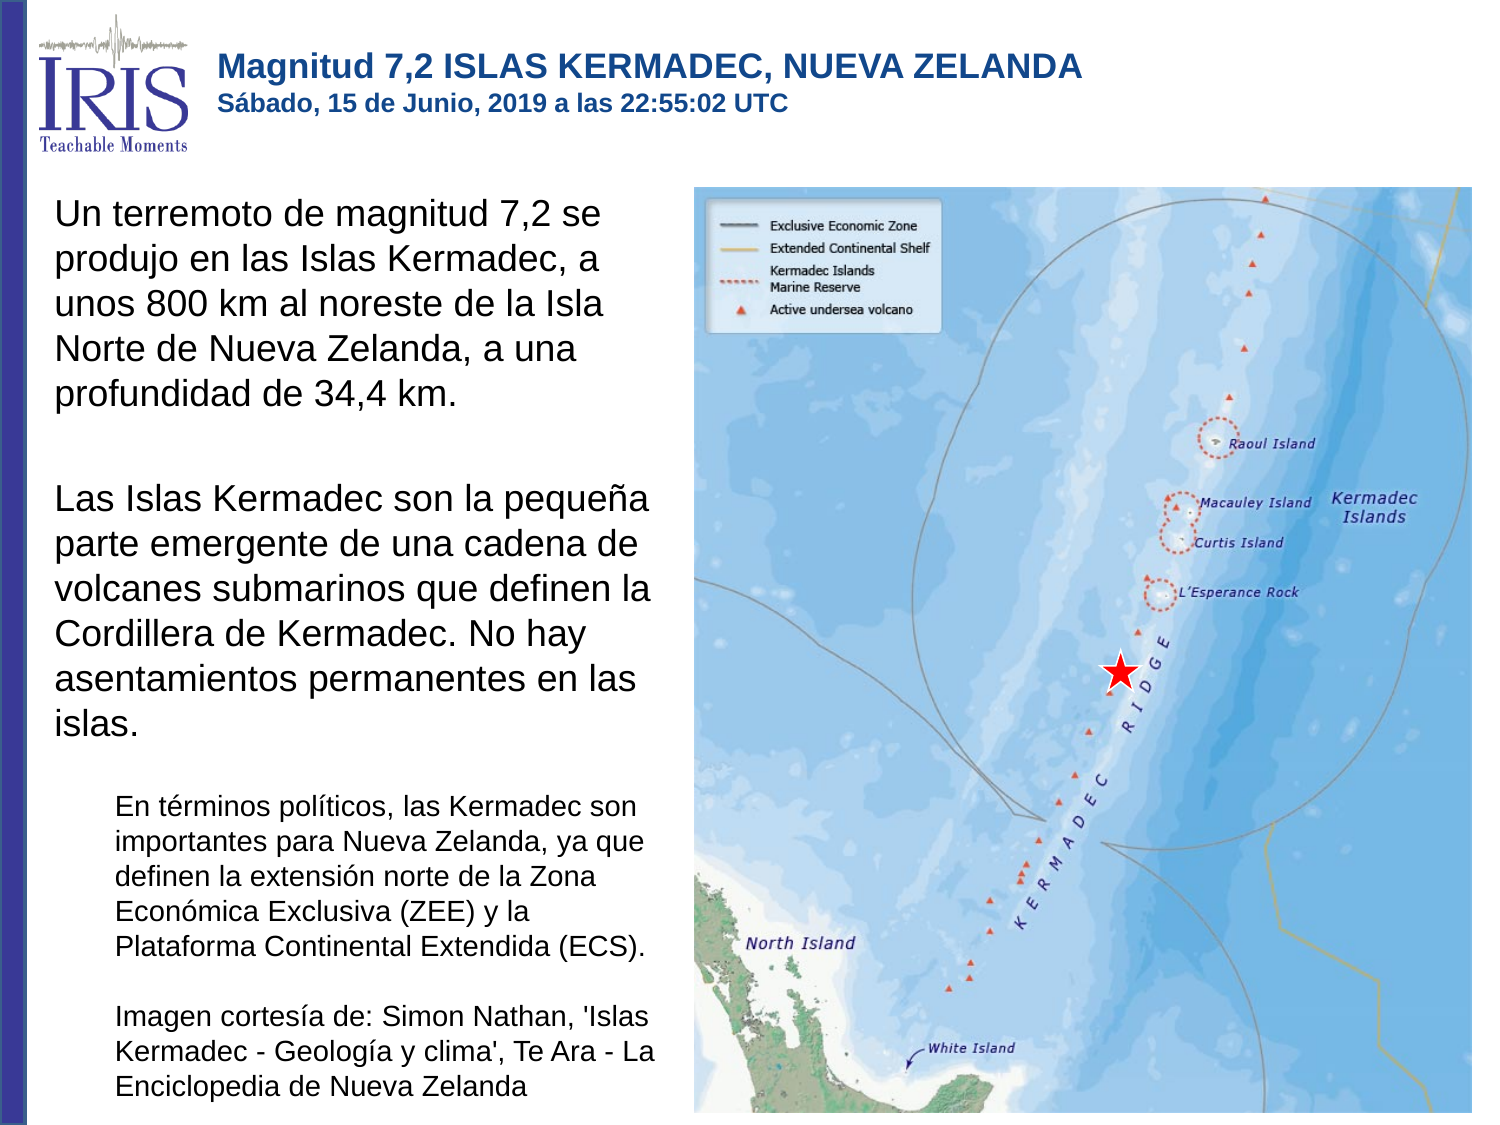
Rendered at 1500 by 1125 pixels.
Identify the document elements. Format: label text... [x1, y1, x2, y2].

picture [694, 187, 1472, 1113]
text_box [0, 0, 27, 1125]
text_box Un terremoto de magnitud 7,2 se produjo en las Islas Kermadec, a unos 800 km al noreste de la Isla Norte de Nueva Zelanda, a una profundidad de 34,4 km. Las Islas Kermadec son la pequeña parte emergente de una cadena de volcanes submarinos que definen la Cordillera de Kermadec. No hay asentamientos permanentes en las islas. [39, 181, 683, 797]
picture [39, 12, 188, 165]
text_box Magnitud 7,2 ISLAS KERMADEC, NUEVA ZELANDA Sábado, 15 de Junio, 2019 a las 22:55:02 UTC [202, 0, 1499, 125]
text_box En términos políticos, las Kermadec son importantes para Nueva Zelanda, ya que definen la extensión norte de la Zona Económica Exclusiva (ZEE) y la Plataforma Continental Extendida (ECS). Imagen cortesía de: Simon Nathan, 'Islas Kermadec - Geología y clima', Te Ara - La Enciclopedia de Nueva Zelanda [99, 779, 683, 1110]
